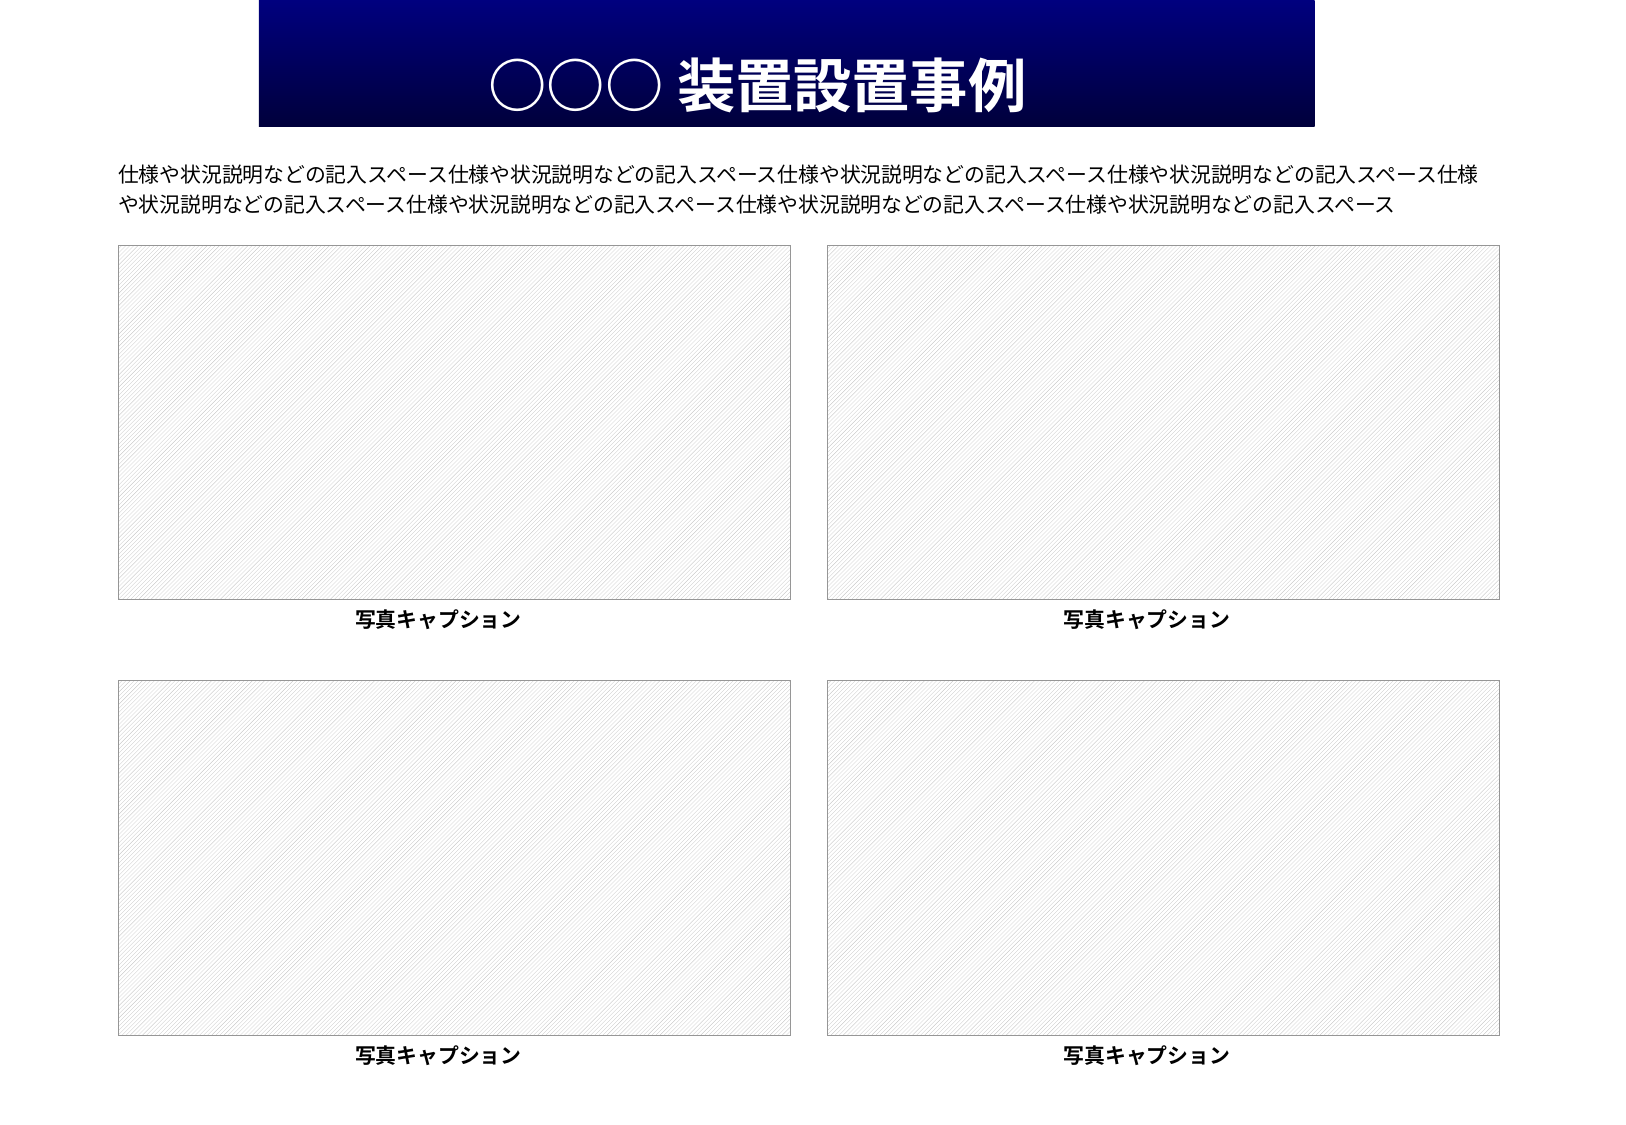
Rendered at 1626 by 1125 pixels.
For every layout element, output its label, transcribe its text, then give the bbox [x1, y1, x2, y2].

text_box [827, 680, 1500, 1034]
text_box ○○○装置設置事例 [258, 0, 1315, 127]
text_box [118, 680, 791, 1034]
text_box 写真キャプション [118, 599, 791, 640]
text_box 写真キャプション [827, 1034, 1500, 1075]
text_box [827, 245, 1500, 599]
text_box 写真キャプション [118, 1034, 791, 1075]
text_box 写真キャプション [827, 599, 1500, 640]
text_box [118, 245, 791, 599]
text_box 仕様や状況説明などの記入スペース仕様や状況説明などの記入スペース仕様や状況説明などの記入スペース仕様や状況説明などの記入スペース仕様や状況説明などの記入スペース仕様や状況説明などの記入スペース仕様や状況説明などの記入スペース仕様や状況説明などの記入スペース [103, 148, 1500, 224]
